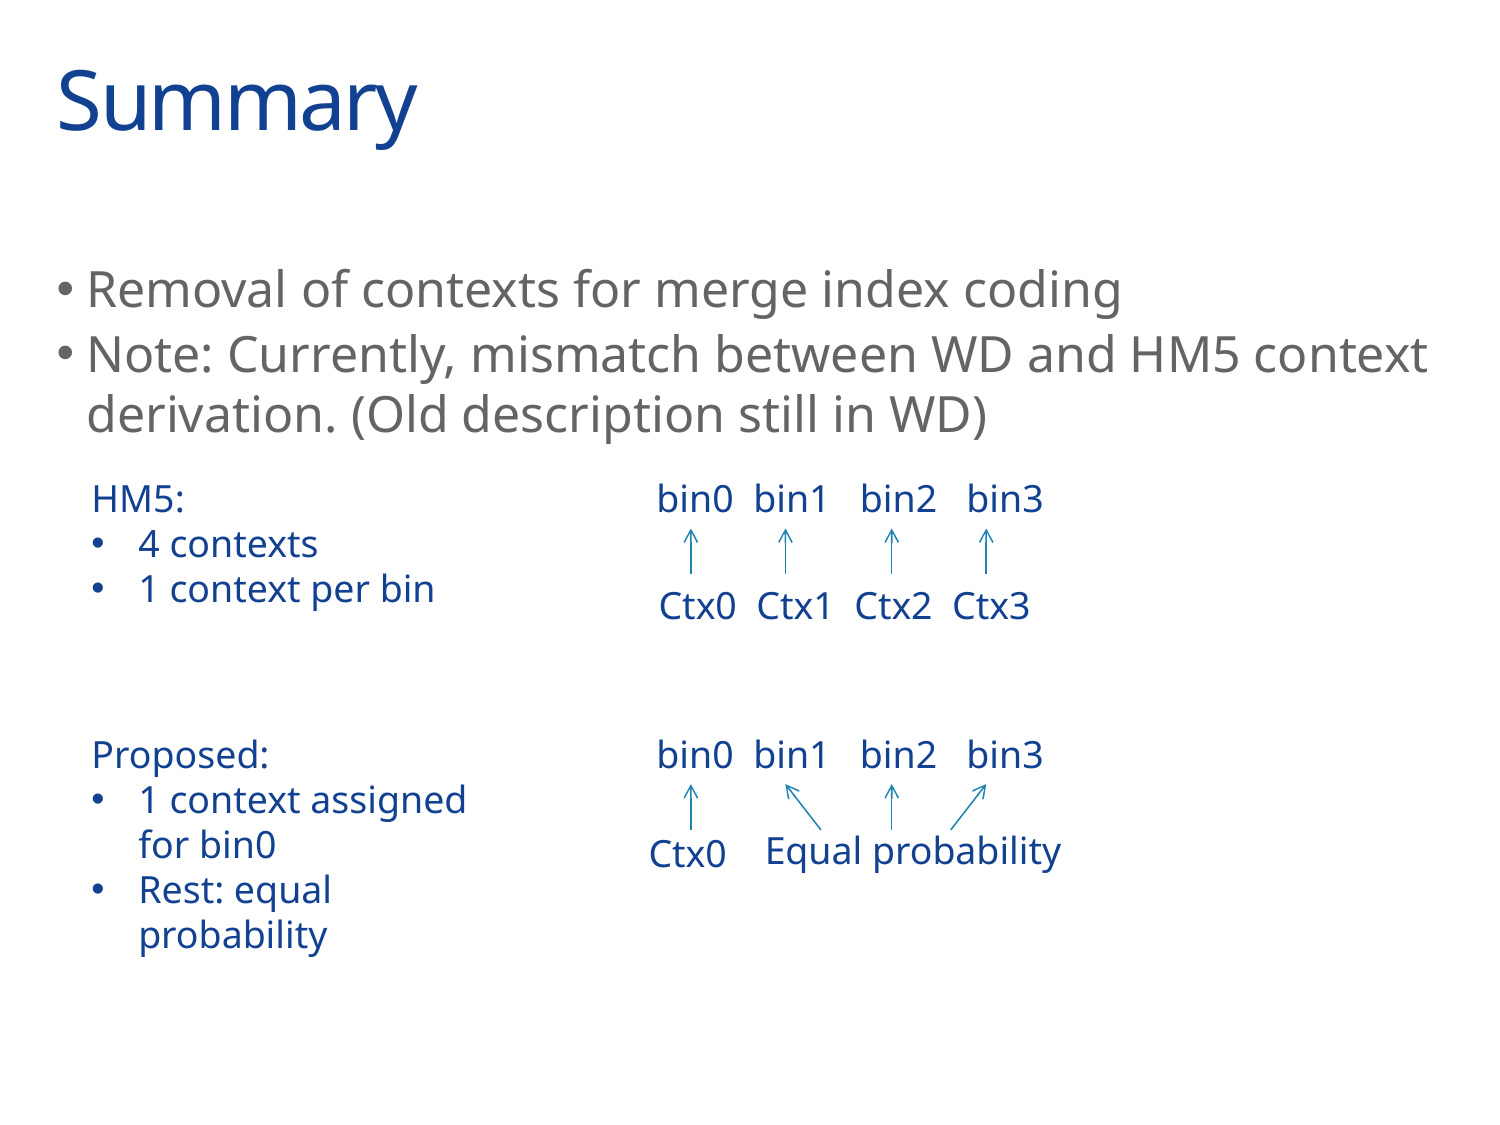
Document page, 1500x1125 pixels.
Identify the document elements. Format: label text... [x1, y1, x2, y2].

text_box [950, 783, 987, 831]
text_box Ctx0 [633, 822, 755, 882]
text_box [785, 783, 822, 831]
list Removal of contexts for merge index coding Note: Currently, mismatch between WD and HM5 context derivation. (Old description still in WD) [56, 257, 1436, 468]
text_box Equal probability [750, 819, 1099, 880]
text_box HM5: 4 contexts 1 context per bin [76, 467, 526, 618]
text_box Ctx0 Ctx1 Ctx2 Ctx3 [643, 574, 1341, 634]
text_box bin0 bin1 bin2 bin3 [631, 467, 1081, 528]
text_box Proposed: 1 context assigned for bin0 Rest: equal probability [76, 723, 526, 964]
title Summary [56, 47, 1433, 149]
text_box bin0 bin1 bin2 bin3 [631, 723, 1081, 784]
